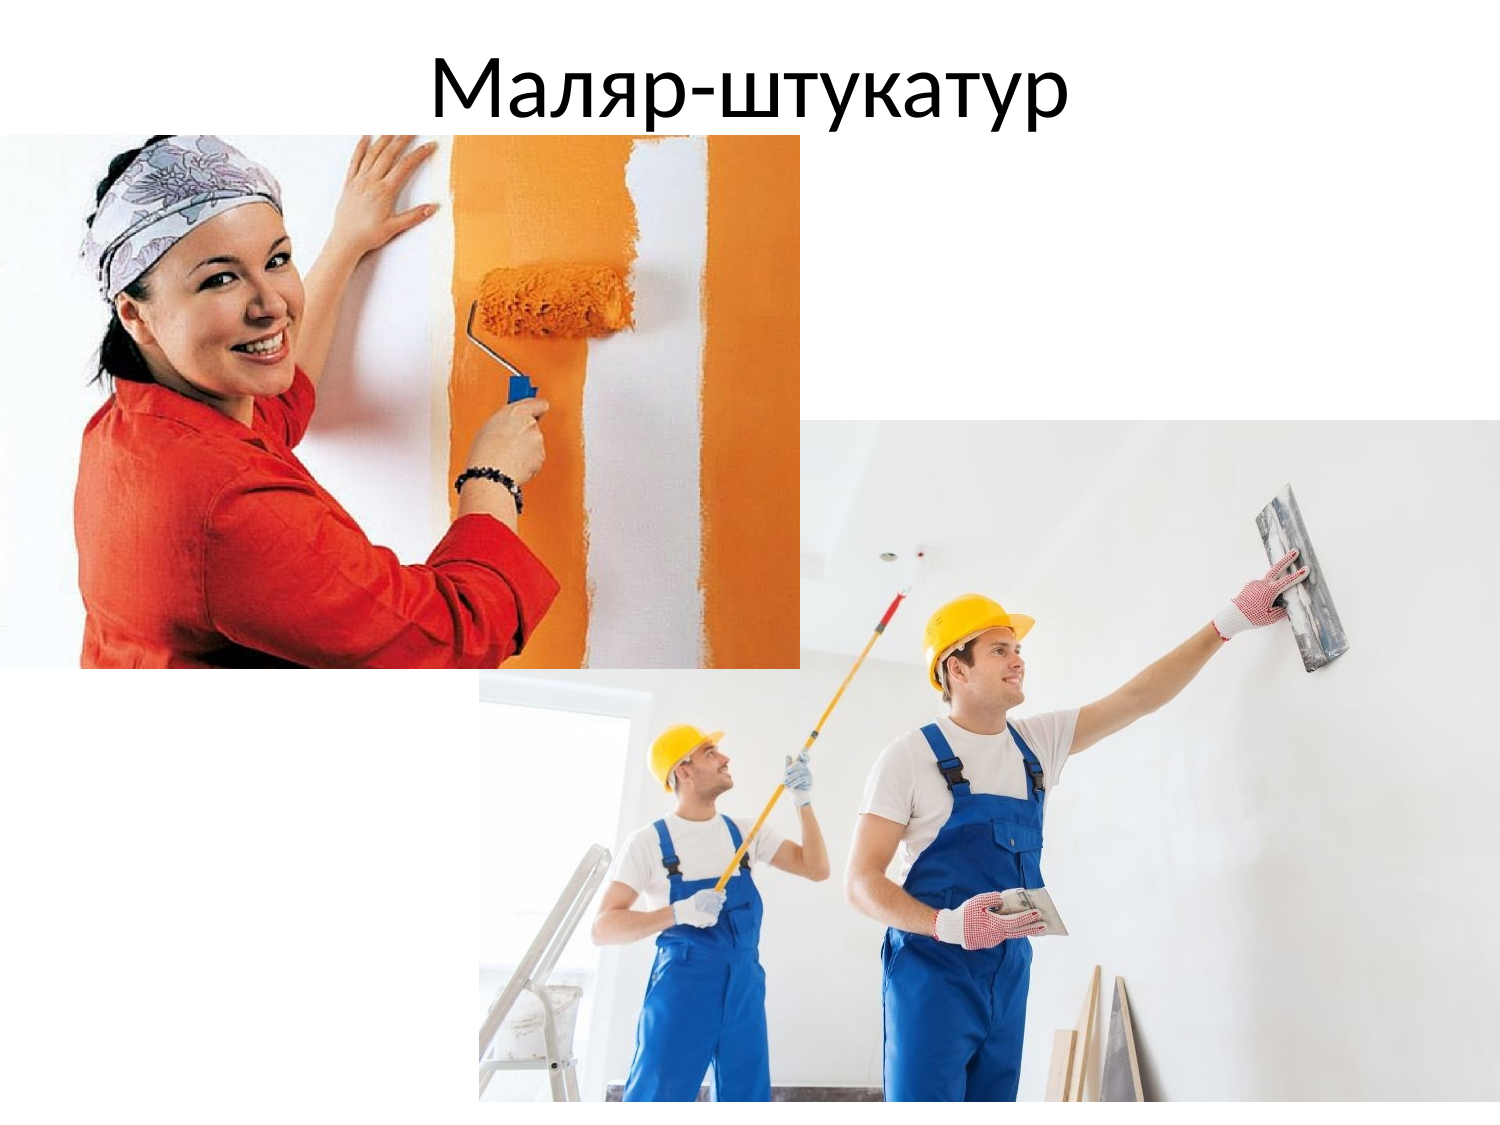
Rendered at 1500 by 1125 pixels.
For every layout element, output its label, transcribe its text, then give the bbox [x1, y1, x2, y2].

picture [0, 135, 1500, 1102]
title Маляр-штукатур [75, 0, 1425, 161]
